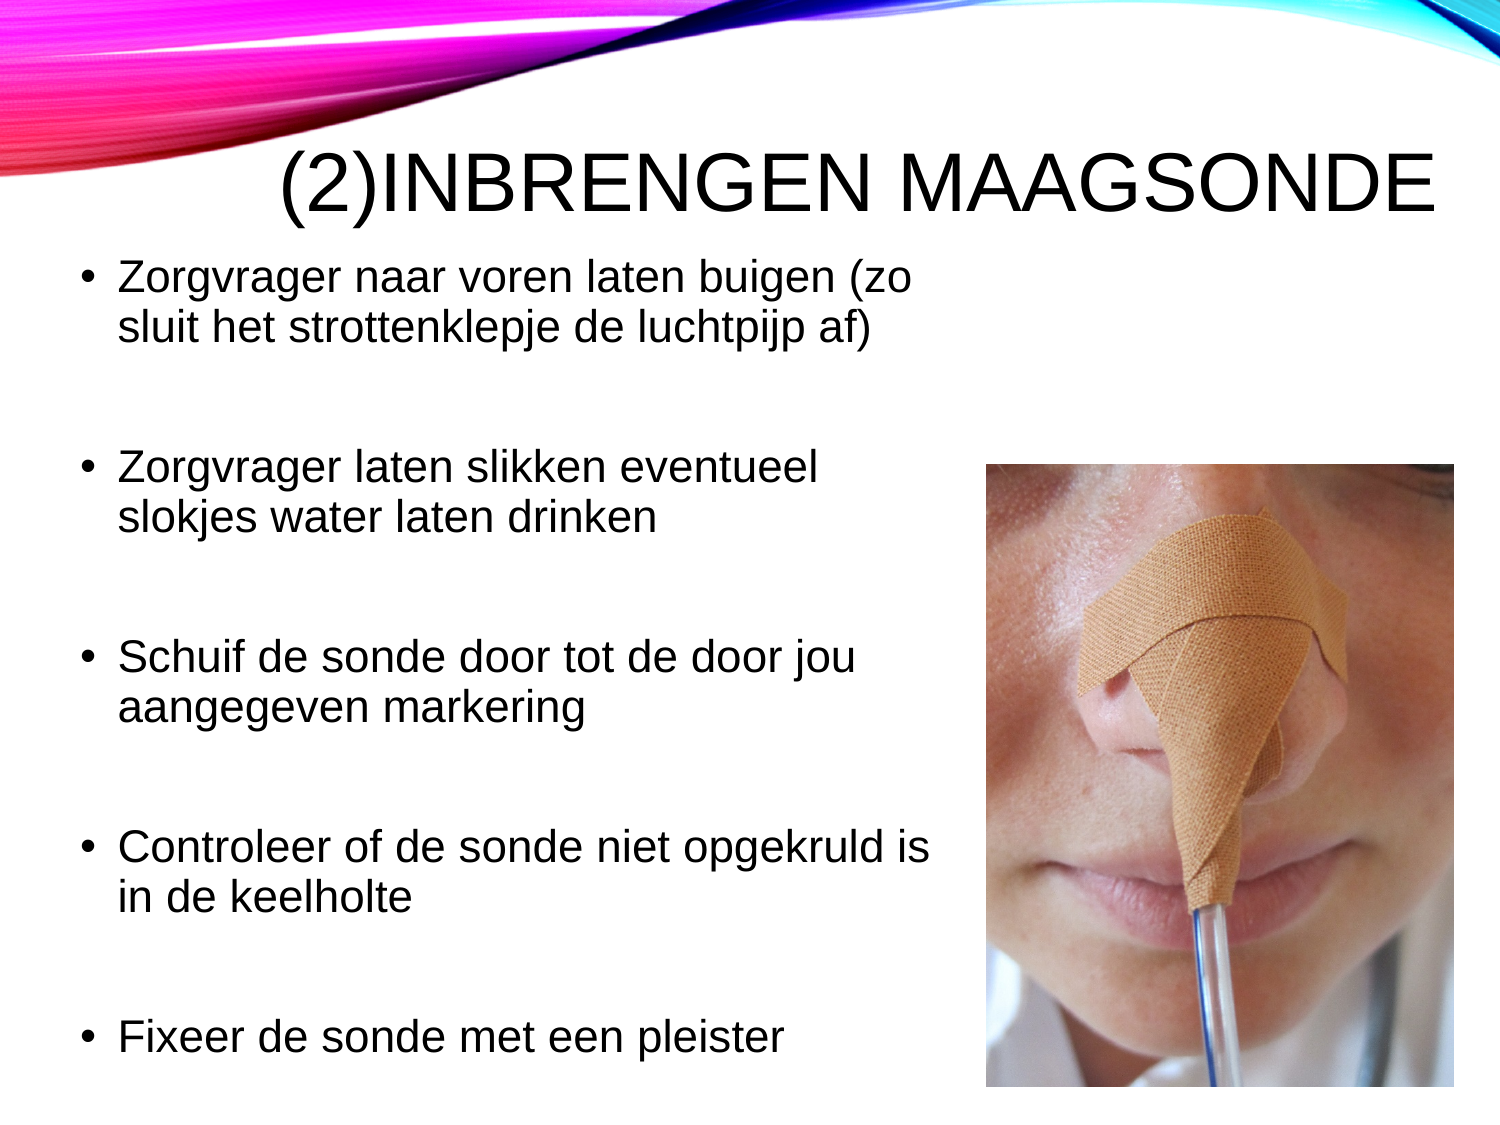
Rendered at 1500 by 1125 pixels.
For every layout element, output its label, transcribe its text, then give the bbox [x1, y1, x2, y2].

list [985, 463, 1454, 1087]
picture [0, 0, 1500, 178]
title (2)Inbrengen maagsonde [253, 125, 1454, 244]
list Zorgvrager naar voren laten buigen (zo sluit het strottenklepje de luchtpijp af) Zorgvrager laten slikken eventueel slokjes water laten drinken Schuif de sonde door tot de door jou aangegeven markering Controleer of de sonde niet opgekruld is in de keelholte Fixeer de sonde met een pleister [64, 245, 987, 1087]
